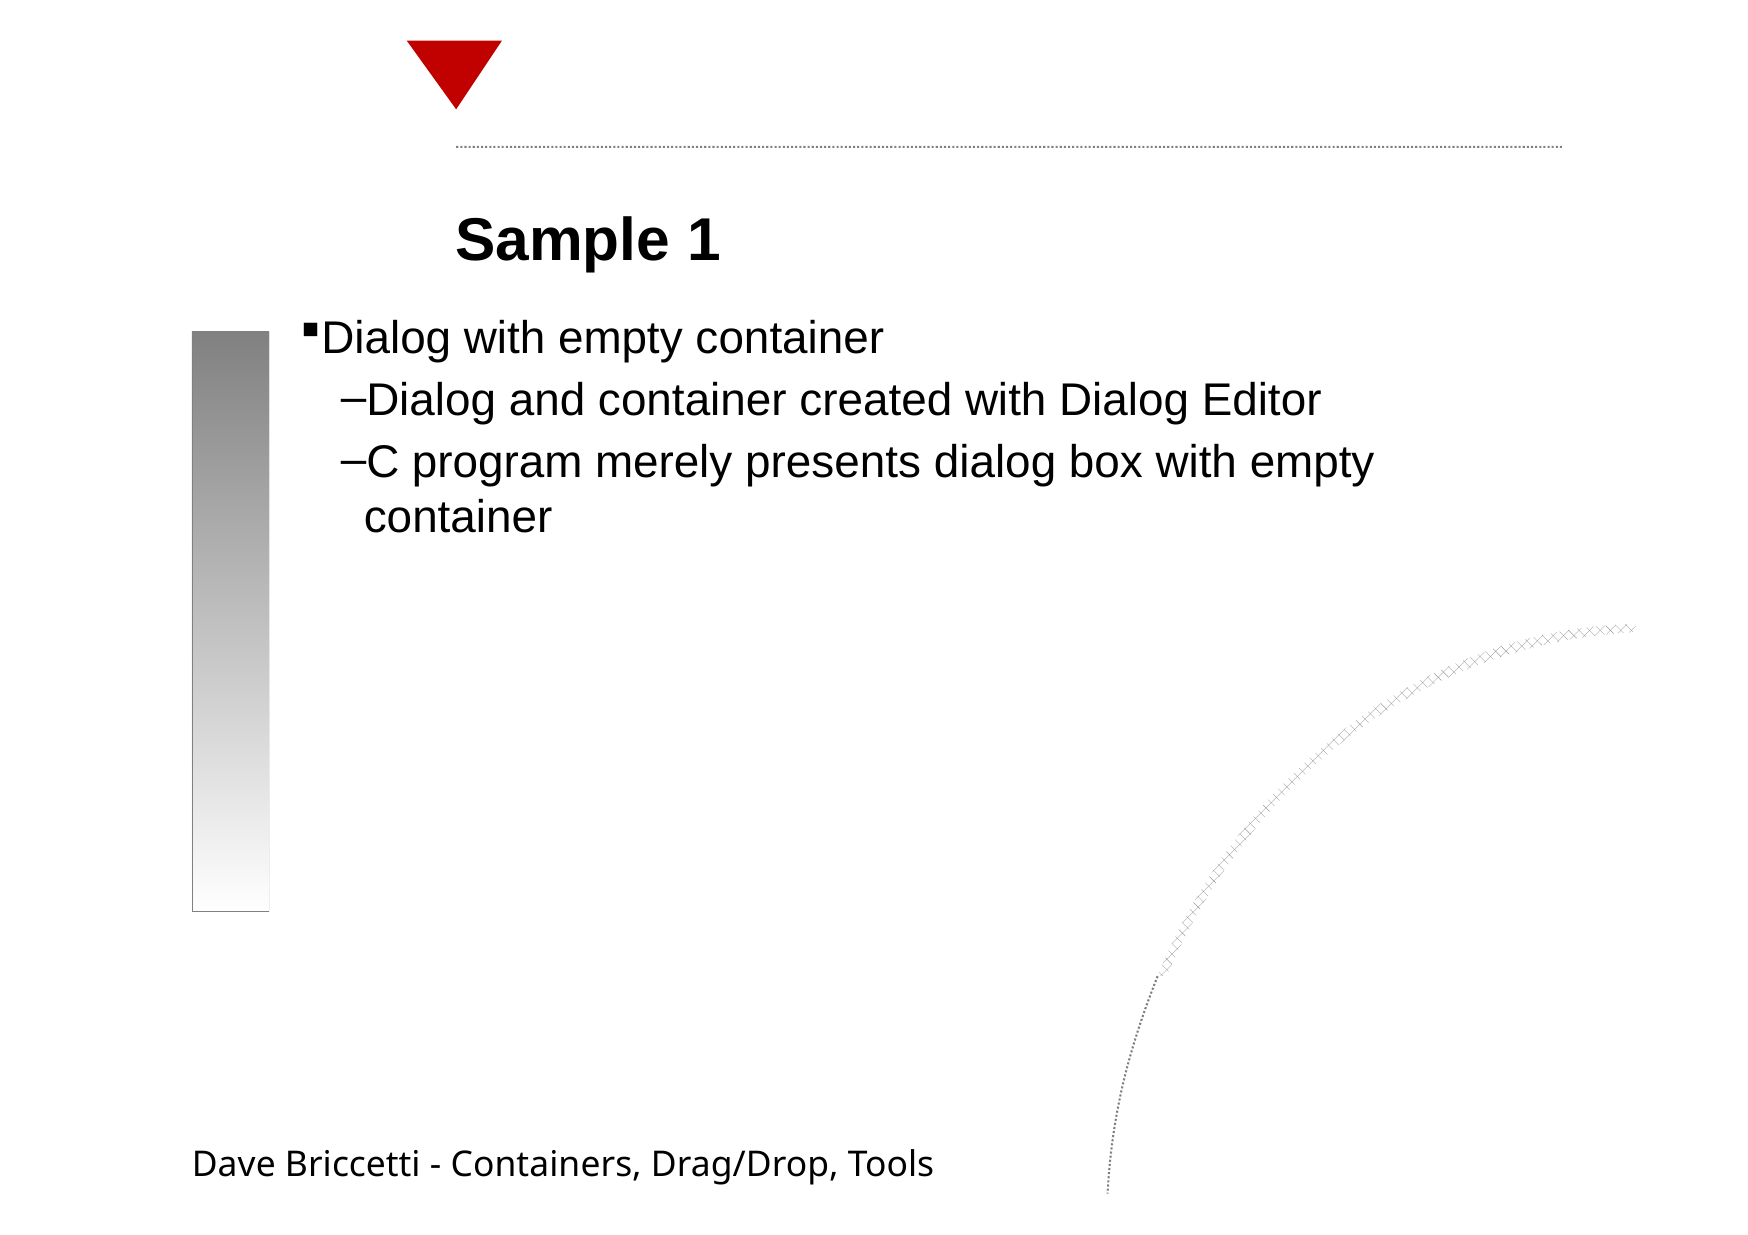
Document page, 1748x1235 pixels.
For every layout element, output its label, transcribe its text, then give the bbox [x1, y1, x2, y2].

text_box [406, 40, 503, 110]
text_box Sample 1 [455, 200, 1568, 273]
text_box [1157, 624, 1636, 977]
text_box Dave Briccetti - Containers, Drag/Drop, Tools [191, 1141, 1505, 1184]
text_box [1112, 976, 1158, 1141]
text_box Dialog with empty container Dialog and container created with Dialog Editor C program merely presents dialog box with empty container [300, 307, 1561, 542]
text_box [191, 331, 270, 912]
